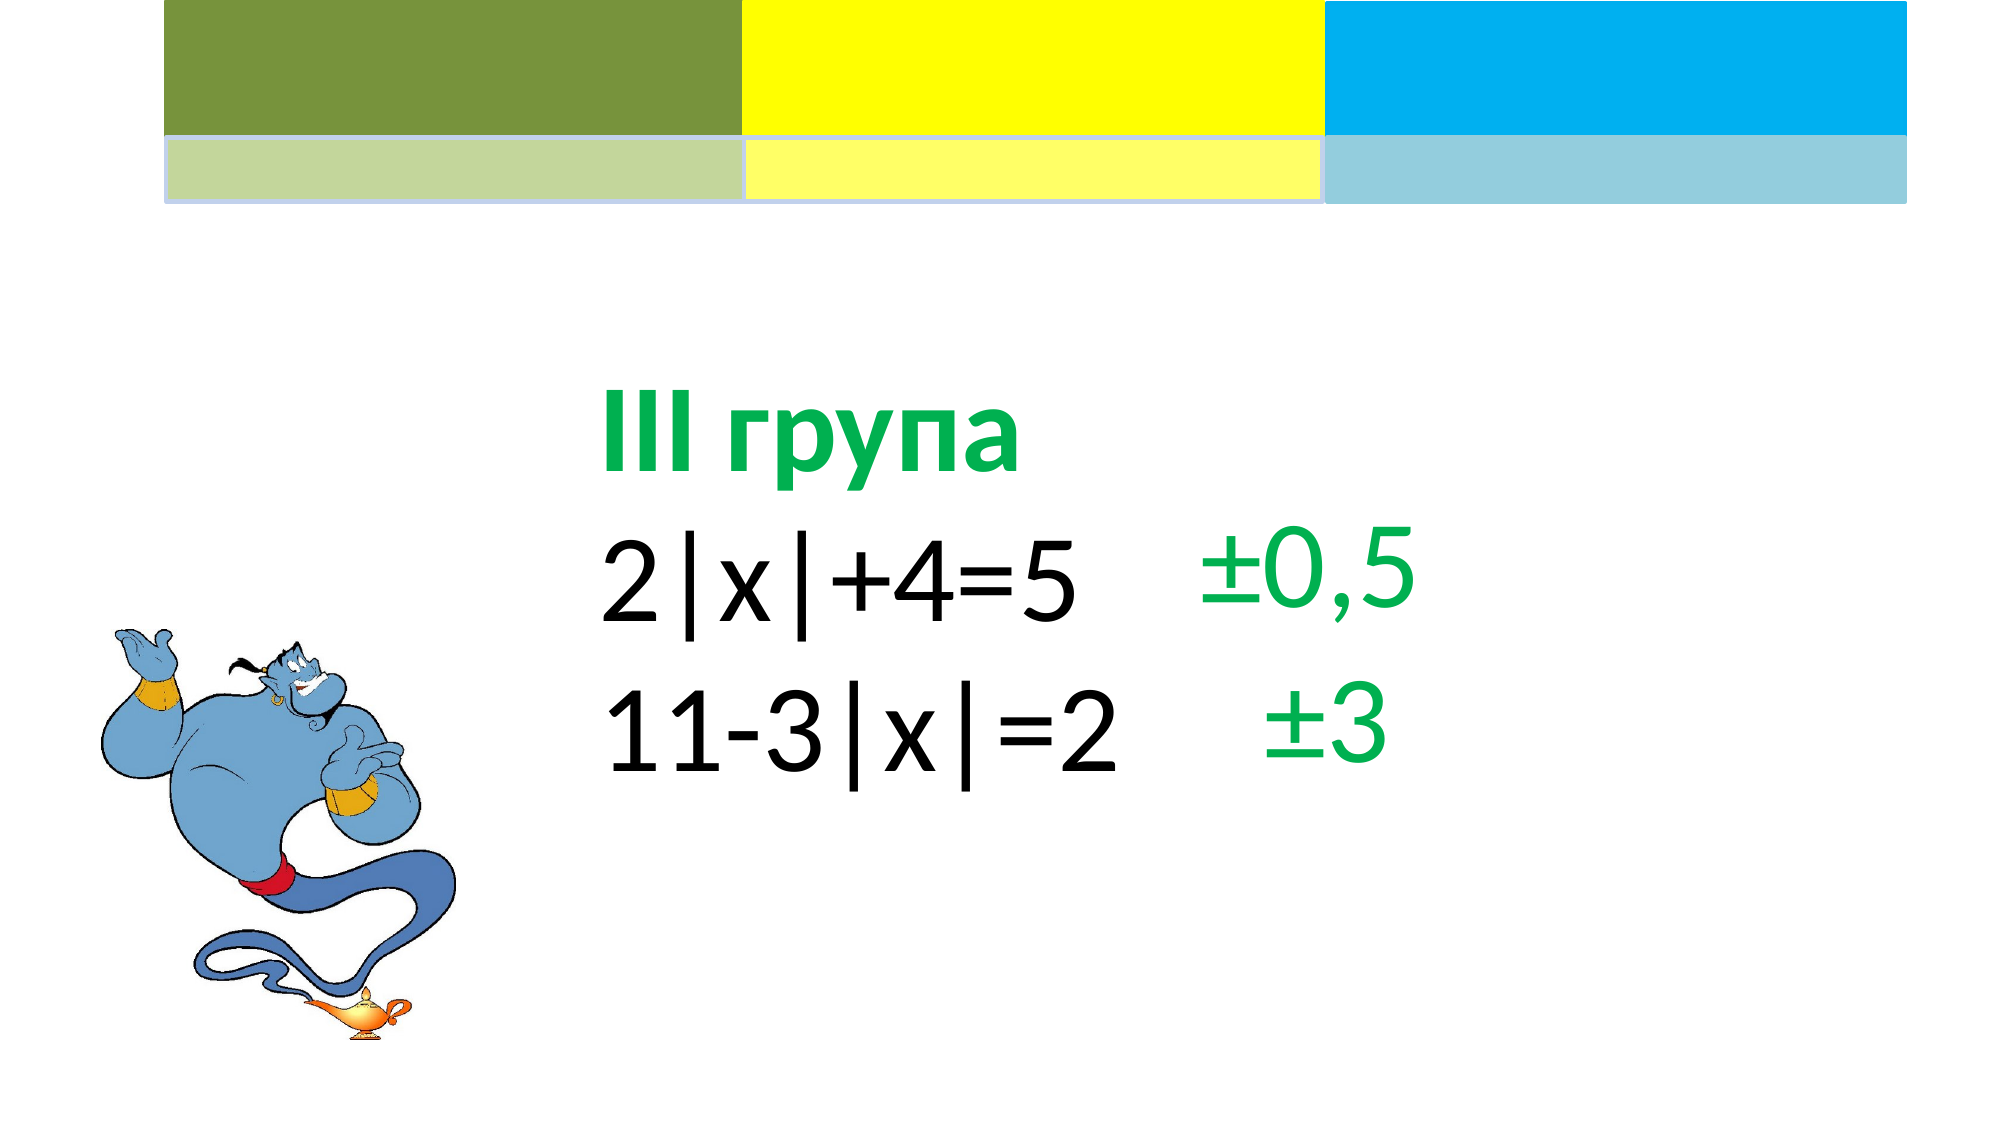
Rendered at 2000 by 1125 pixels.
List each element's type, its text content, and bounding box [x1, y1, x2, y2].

text_box [1325, 1, 1907, 135]
text_box ±0,5 [1185, 475, 1436, 640]
text_box [742, 0, 1325, 135]
text_box ±3 [1249, 629, 1405, 795]
text_box [164, 0, 742, 135]
text_box [164, 135, 742, 204]
text_box III група 2|x|+4=5 11-3|x|=2 [583, 338, 1136, 804]
picture [101, 629, 456, 1041]
text_box [742, 135, 1325, 204]
text_box [1325, 135, 1907, 204]
